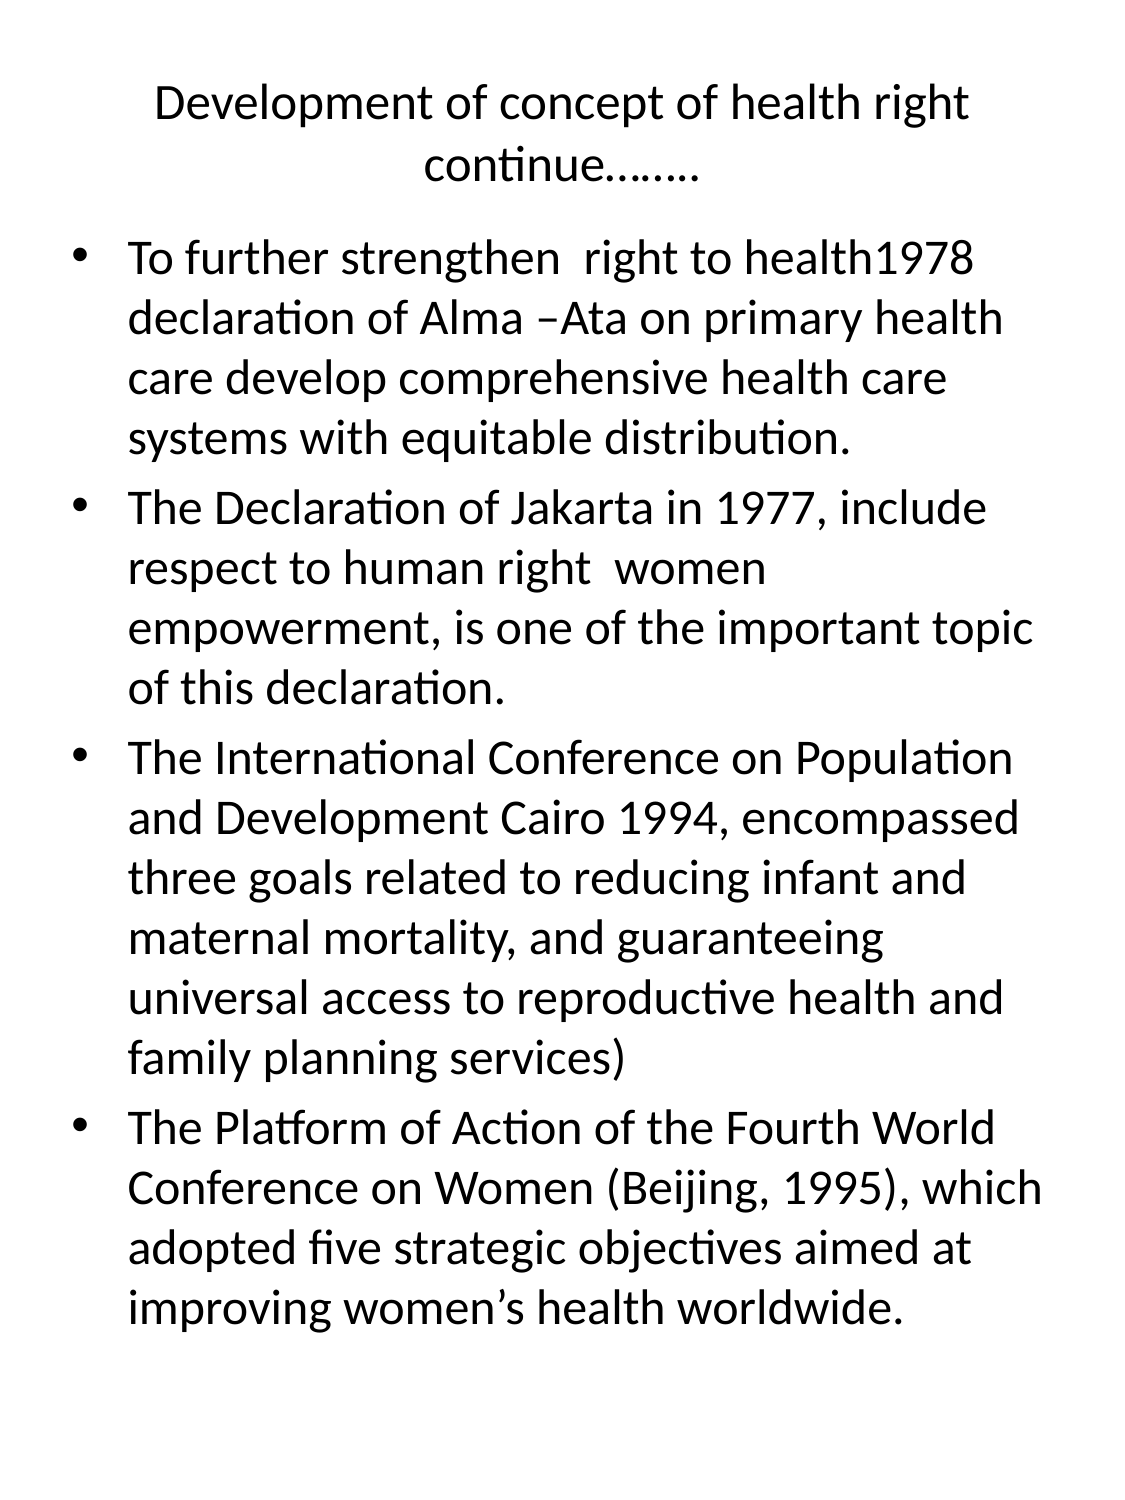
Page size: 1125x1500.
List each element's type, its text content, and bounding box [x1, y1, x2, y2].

title Development of concept of health right continue…….. [56, 60, 1069, 200]
list To further strengthen right to health1978 declaration of Alma –Ata on primary health care develop comprehensive health care systems with equitable distribution. The Declaration of Jakarta in 1977, include respect to human right women empowerment, is one of the important topic of this declaration. The International Conference on Population and Development Cairo 1994, encompassed three goals related to reducing infant and maternal mortality, and guaranteeing universal access to reproductive health and family planning services) The Platform of Action of the Fourth World Conference on Women (Beijing, 1995), which adopted five strategic objectives aimed at improving women’s health worldwide. [56, 216, 1069, 1384]
